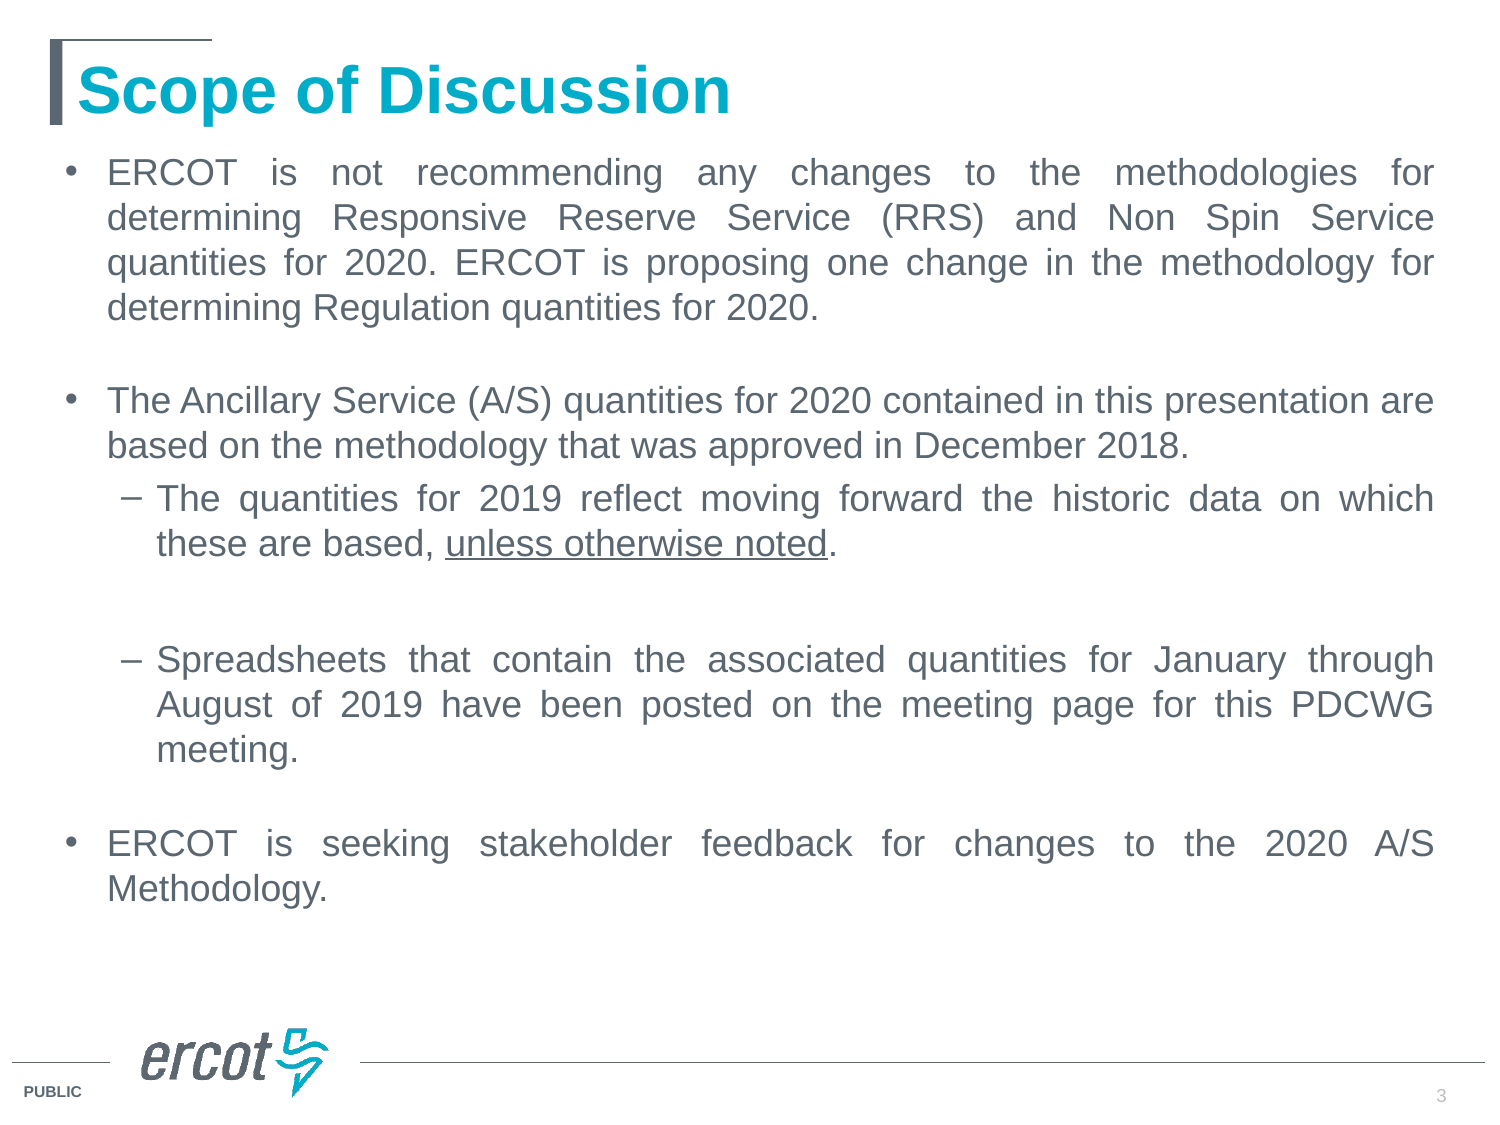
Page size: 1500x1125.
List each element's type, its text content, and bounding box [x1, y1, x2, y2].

list ERCOT is not recommending any changes to the methodologies for determining Responsive Reserve Service (RRS) and Non Spin Service quantities for 2020. ERCOT is proposing one change in the methodology for determining Regulation quantities for 2020. The Ancillary Service (A/S) quantities for 2020 contained in this presentation are based on the methodology that was approved in December 2018. The quantities for 2019 reflect moving forward the historic data on which these are based, unless otherwise noted. Spreadsheets that contain the associated quantities for January through August of 2019 have been posted on the meeting page for this PDCWG meeting. ERCOT is seeking stakeholder feedback for changes to the 2020 A/S Methodology. [50, 140, 1450, 972]
slide_number 3 [1425, 1076, 1500, 1112]
title Scope of Discussion [62, 39, 1450, 125]
picture [137, 1024, 332, 1100]
